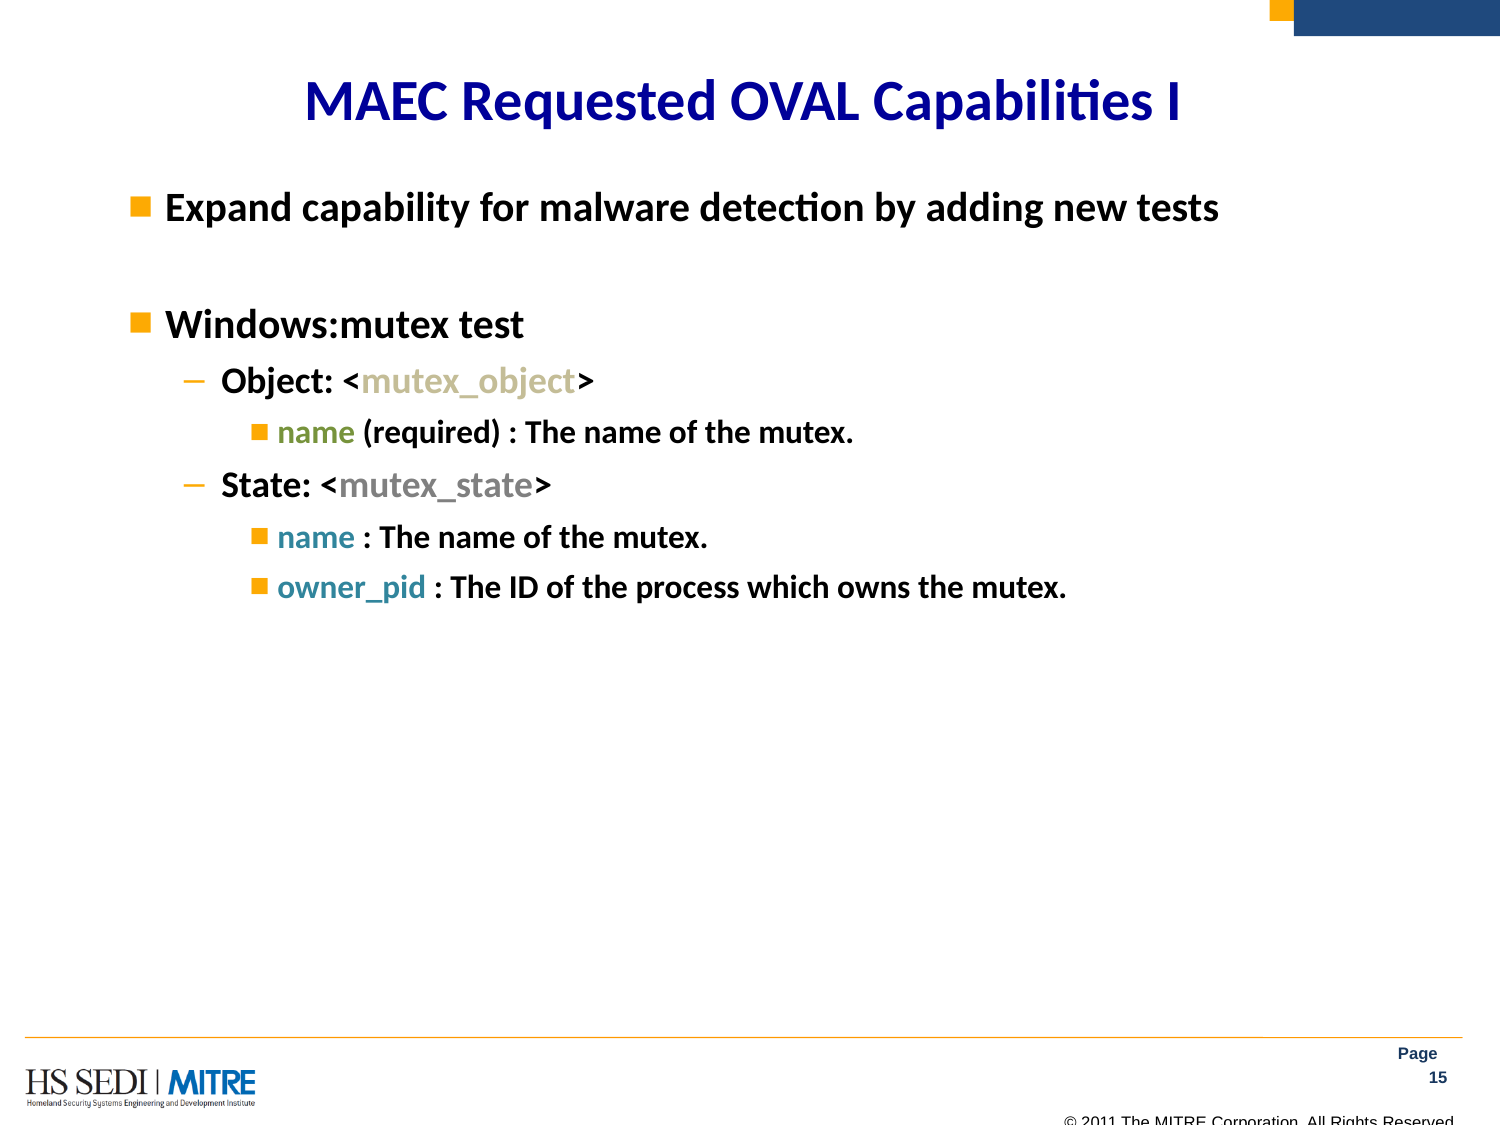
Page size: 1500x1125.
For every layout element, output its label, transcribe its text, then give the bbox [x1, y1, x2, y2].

slide_number Page 15 [1374, 1049, 1463, 1076]
picture [20, 1058, 271, 1122]
title MAEC Requested OVAL Capabilities I [43, 62, 1457, 151]
list Expand capability for malware detection by adding new tests Windows:mutex test Object: <mutex_object> name (required) : The name of the mutex. State: <mutex_state> name : The name of the mutex. owner_pid : The ID of the process which owns the mutex. [112, 180, 1387, 1024]
